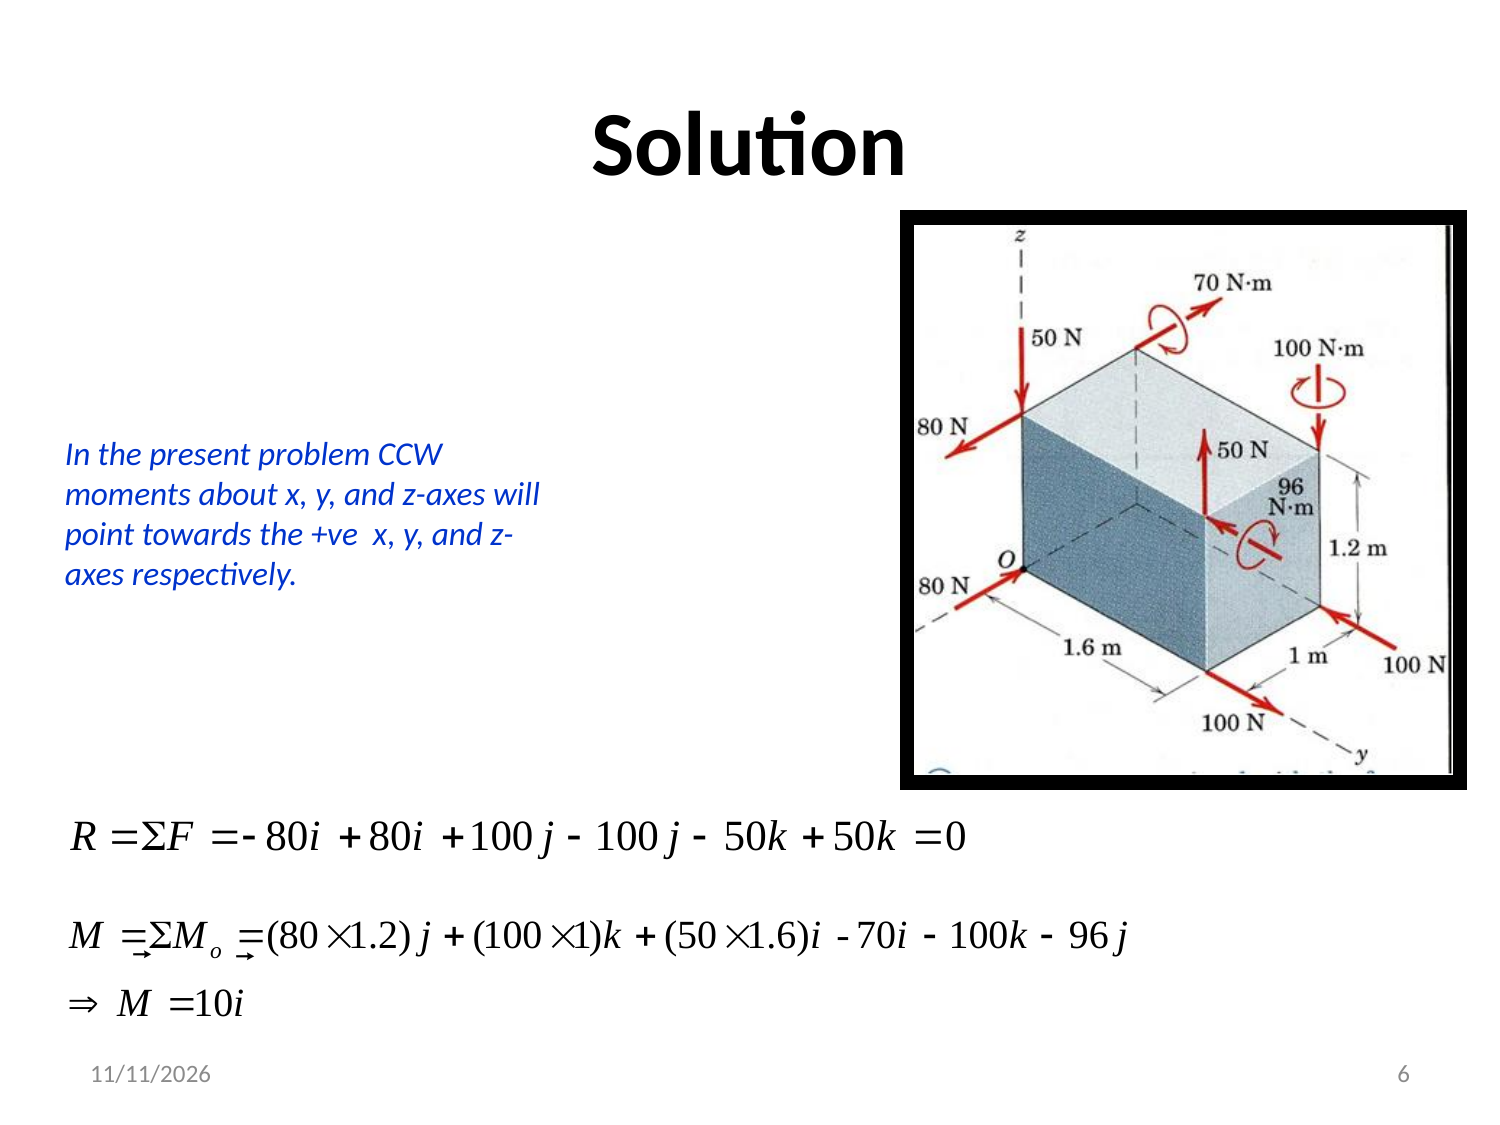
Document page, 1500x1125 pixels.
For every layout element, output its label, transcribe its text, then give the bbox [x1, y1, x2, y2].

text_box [62, 899, 1138, 1027]
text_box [62, 799, 976, 869]
slide_number 6 [1074, 1042, 1425, 1103]
title Solution [75, 45, 1425, 233]
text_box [899, 224, 1453, 776]
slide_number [75, 1042, 425, 1103]
text_box In the present problem CCW moments about x, y, and z-axes will point towards the +ve x, y, and z-axes respectively. [49, 424, 563, 600]
